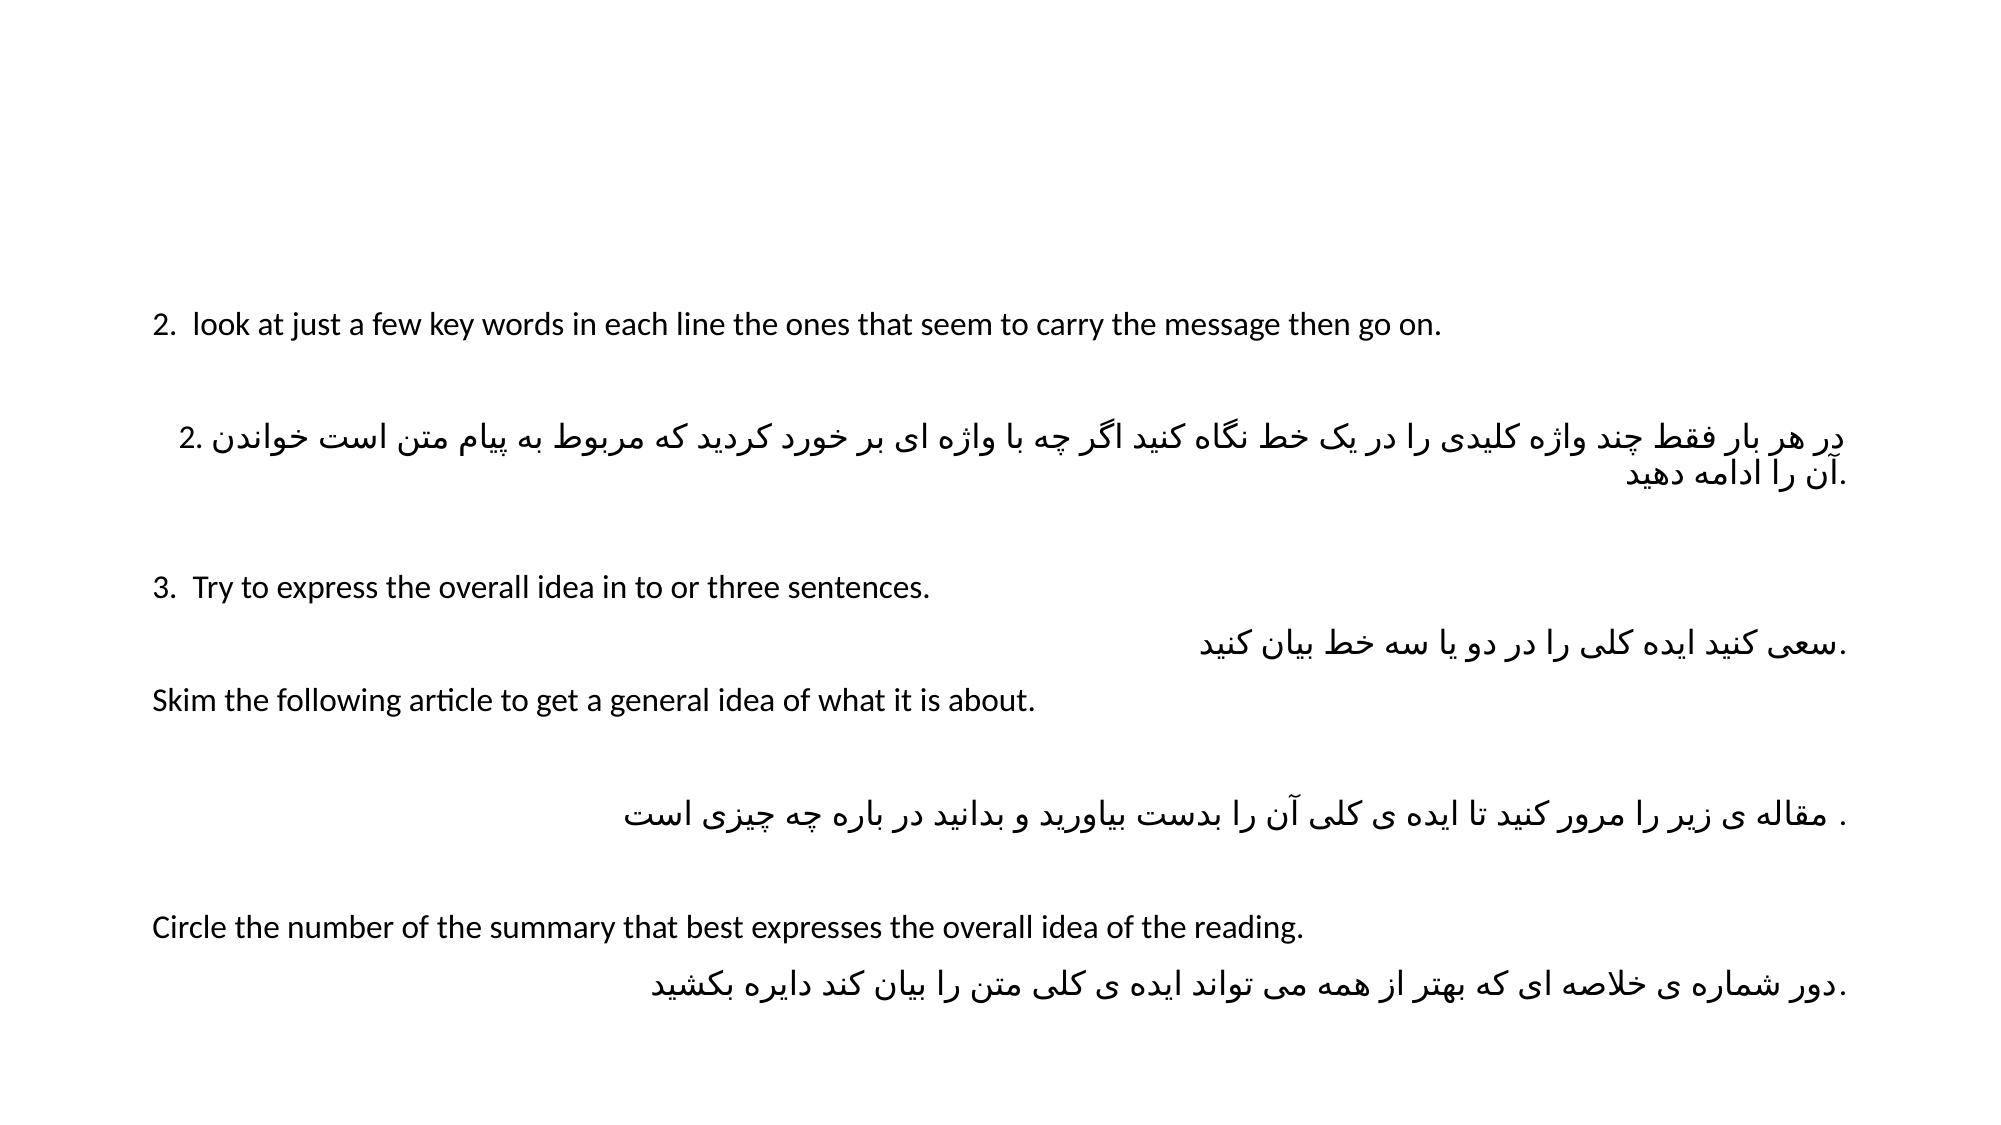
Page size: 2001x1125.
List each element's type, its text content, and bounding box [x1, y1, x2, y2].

list 2. look at just a few key words in each line the ones that seem to carry the message then go on. 2. در هر بار فقط چند واژه کلیدی را در یک خط نگاه کنید اگر چه با واژه ای بر خورد کردید که مربوط به پیام متن است خواندن آن را ادامه دهید. 3. Try to express the overall idea in to or three sentences. سعی کنید ایده کلی را در دو یا سه خط بیان کنید. Skim the following article to get a general idea of what it is about. مقاله ی زیر را مرور کنید تا ایده ی کلی آن را بدست بیاورید و بدانید در باره چه چیزی است . Circle the number of the summary that best expresses the overall idea of the reading. دور شماره ی خلاصه ای که بهتر از همه می تواند ایده ی کلی متن را بیان کند دایره بکشید. [137, 299, 1863, 1014]
